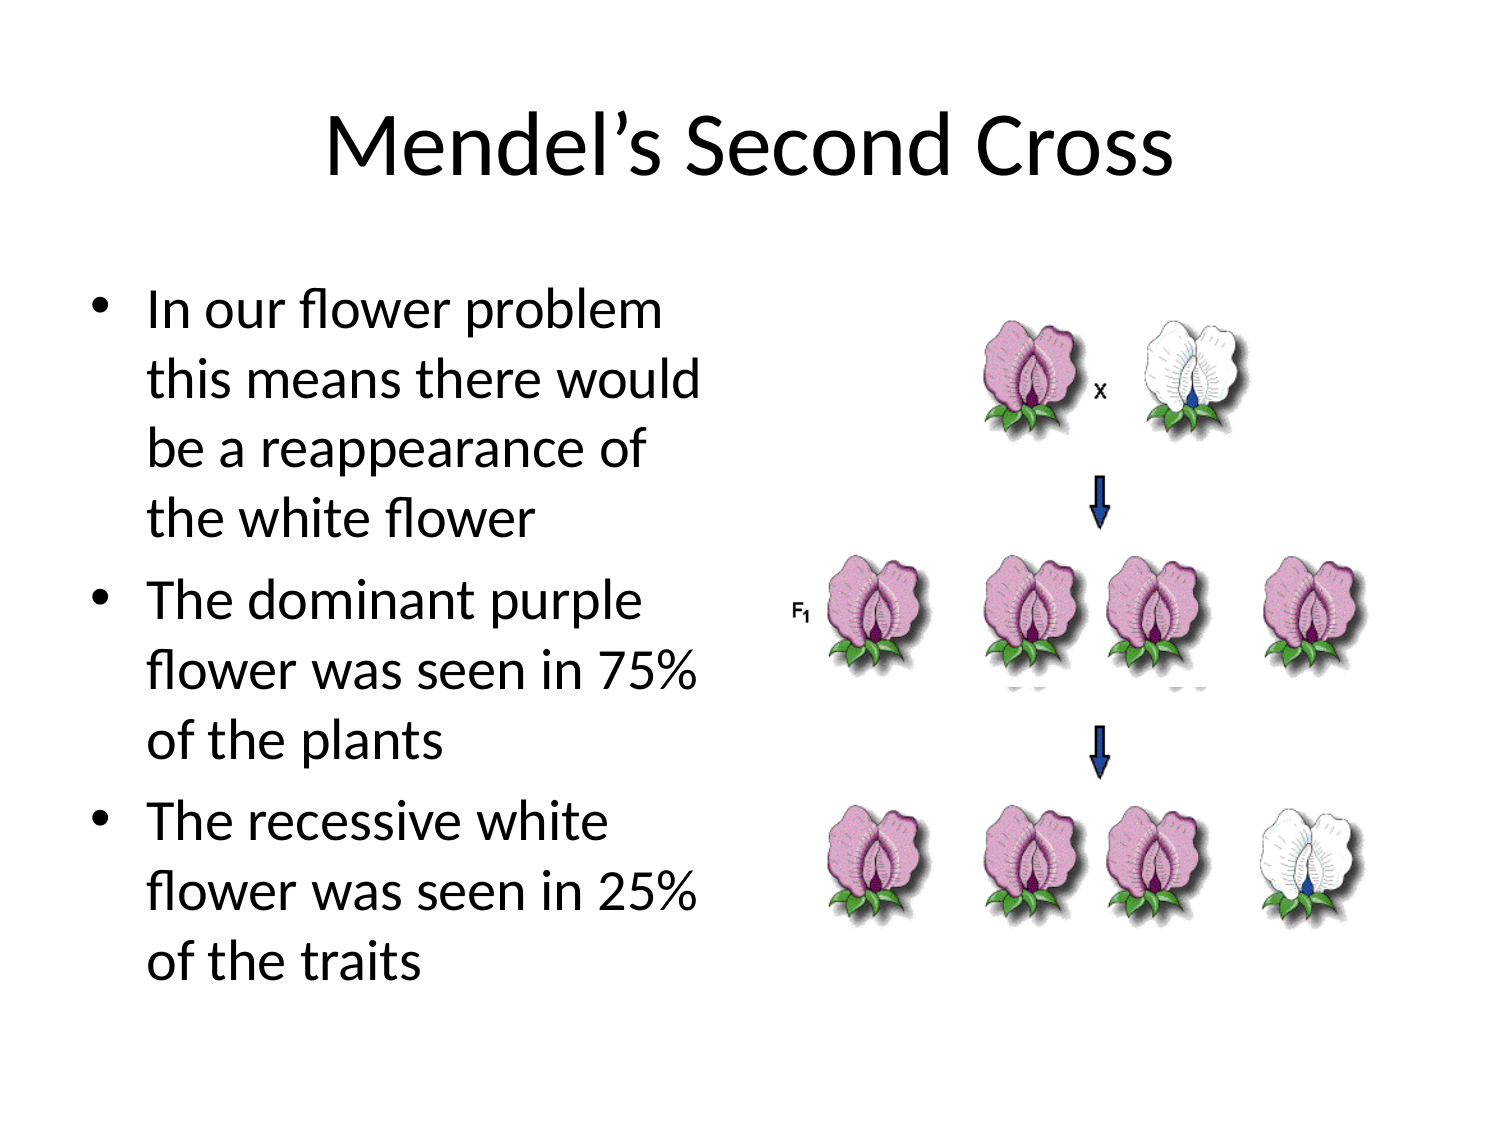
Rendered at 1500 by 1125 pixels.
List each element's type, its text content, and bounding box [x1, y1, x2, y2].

list In our flower problem this means there would be a reappearance of the white flower The dominant purple flower was seen in 75% of the plants The recessive white flower was seen in 25% of the traits [75, 262, 738, 1005]
title Mendel’s Second Cross [75, 45, 1425, 233]
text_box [774, 299, 1500, 946]
